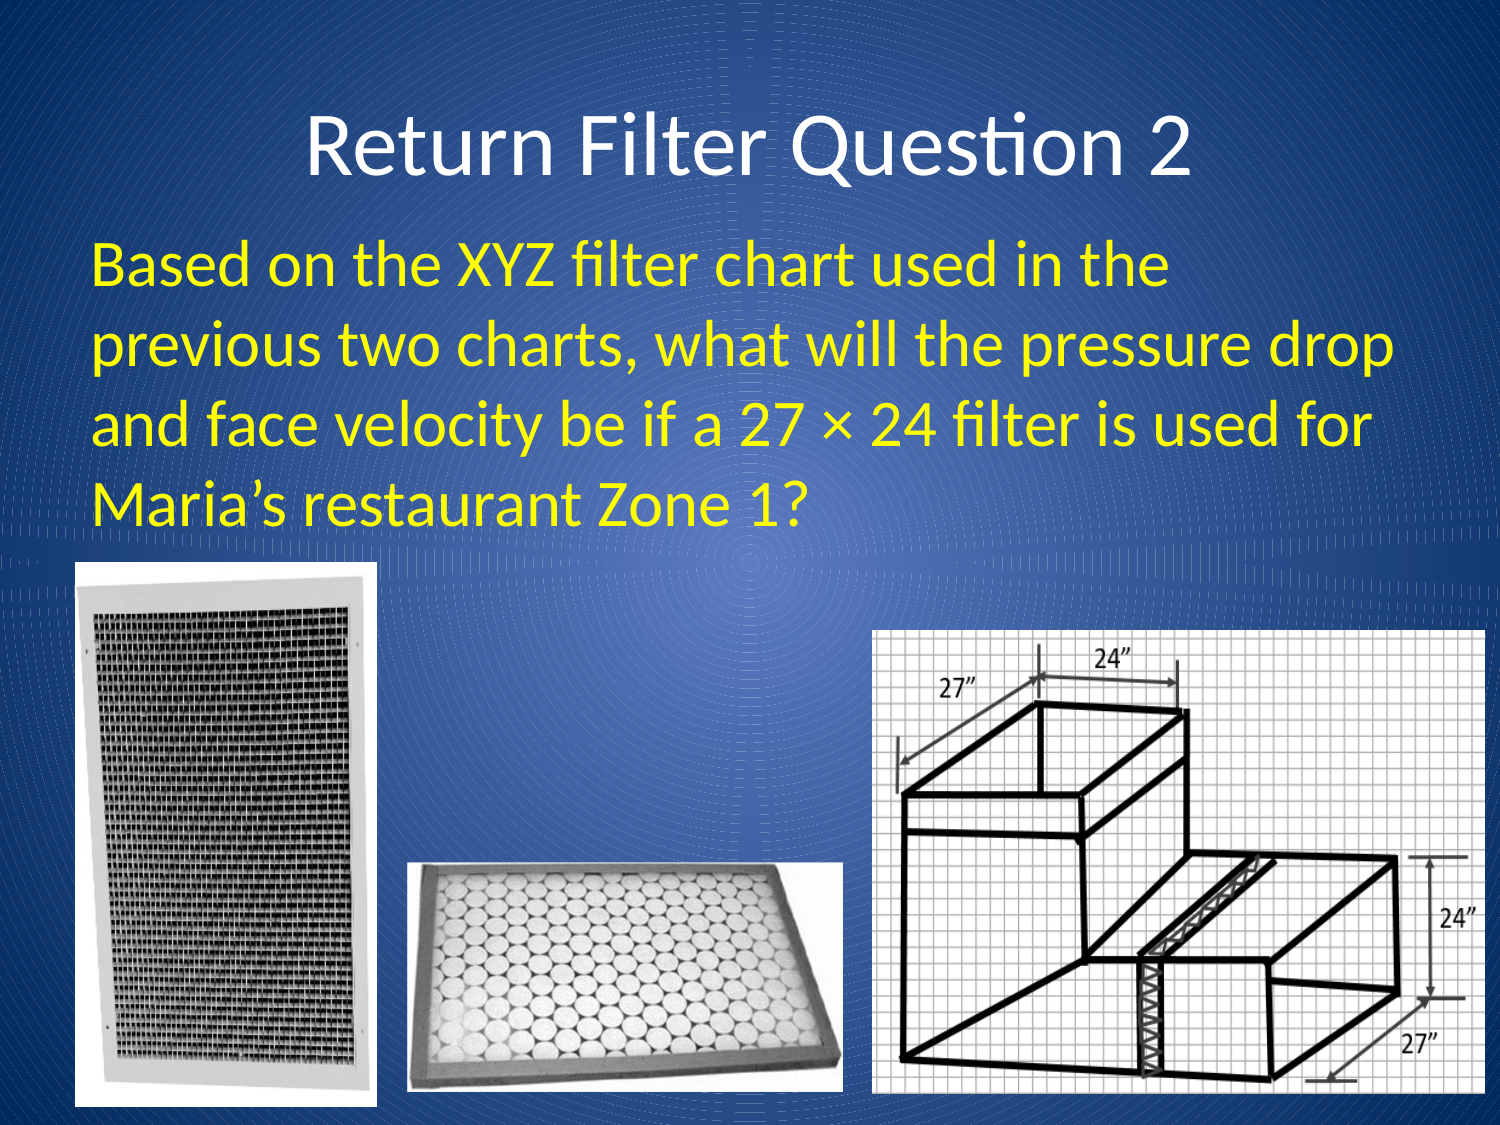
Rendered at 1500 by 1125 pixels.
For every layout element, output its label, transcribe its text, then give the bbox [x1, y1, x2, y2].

title Return Filter Question 2 [75, 45, 1425, 212]
picture [408, 759, 843, 1125]
picture [871, 630, 1485, 1095]
picture [74, 562, 377, 1107]
list Based on the XYZ filter chart used in the previous two charts, what will the pressure drop and face velocity be if a 27 × 24 filter is used for Maria’s restaurant Zone 1? [75, 212, 1425, 955]
